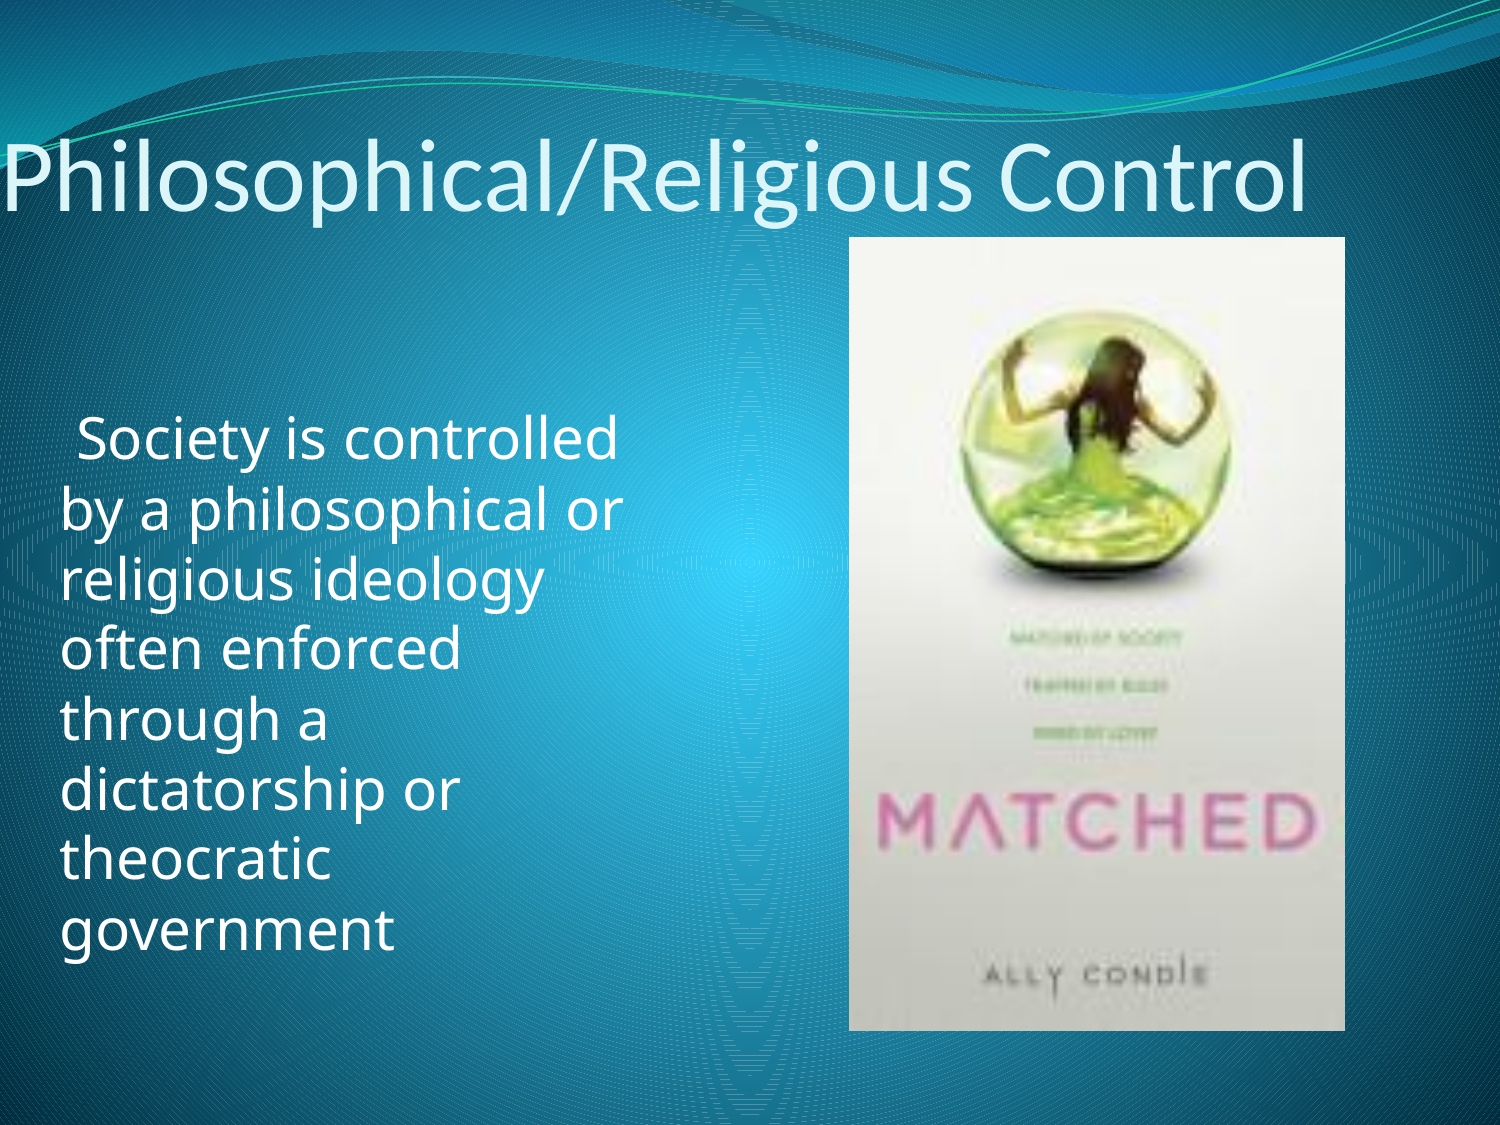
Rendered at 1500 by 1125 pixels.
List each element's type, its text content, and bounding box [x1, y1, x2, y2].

picture [849, 237, 1346, 1031]
list Society is controlled by a philosophical or religious ideology often enforced through a dictatorship or theocratic government [0, 312, 663, 988]
title Philosophical/Religious Control [0, 45, 1350, 233]
